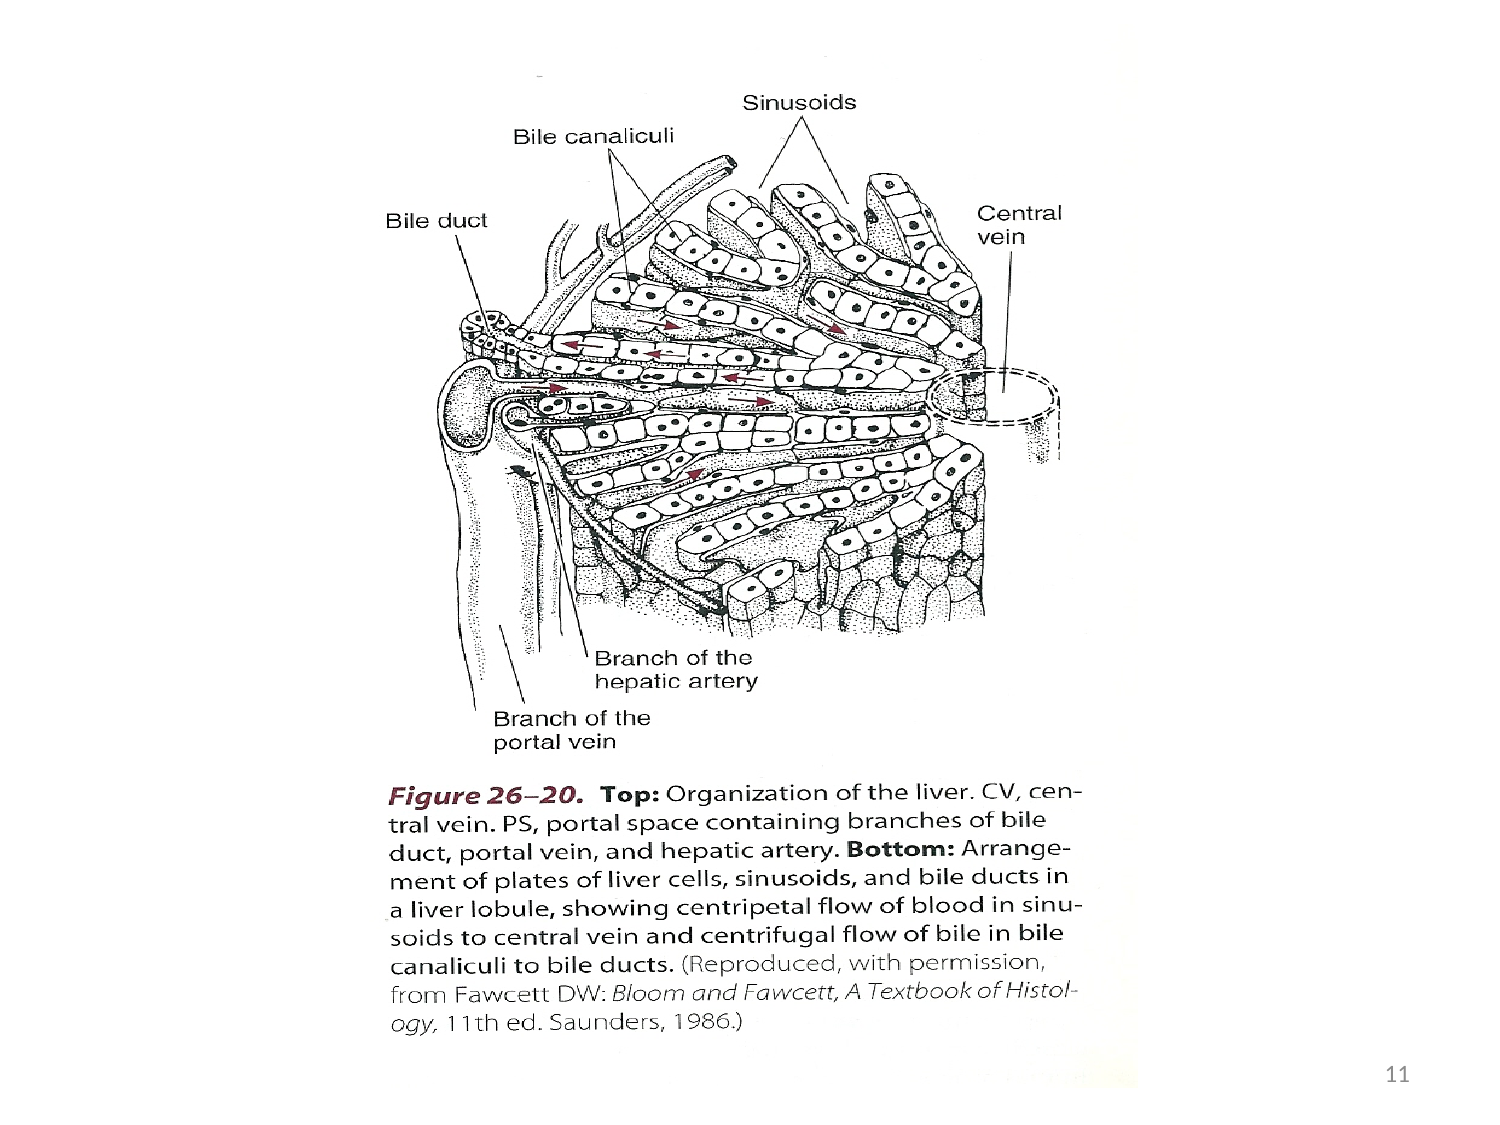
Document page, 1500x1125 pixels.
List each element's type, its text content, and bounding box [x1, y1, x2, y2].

slide_number 11 [1074, 1042, 1425, 1103]
picture [349, 24, 1138, 1088]
